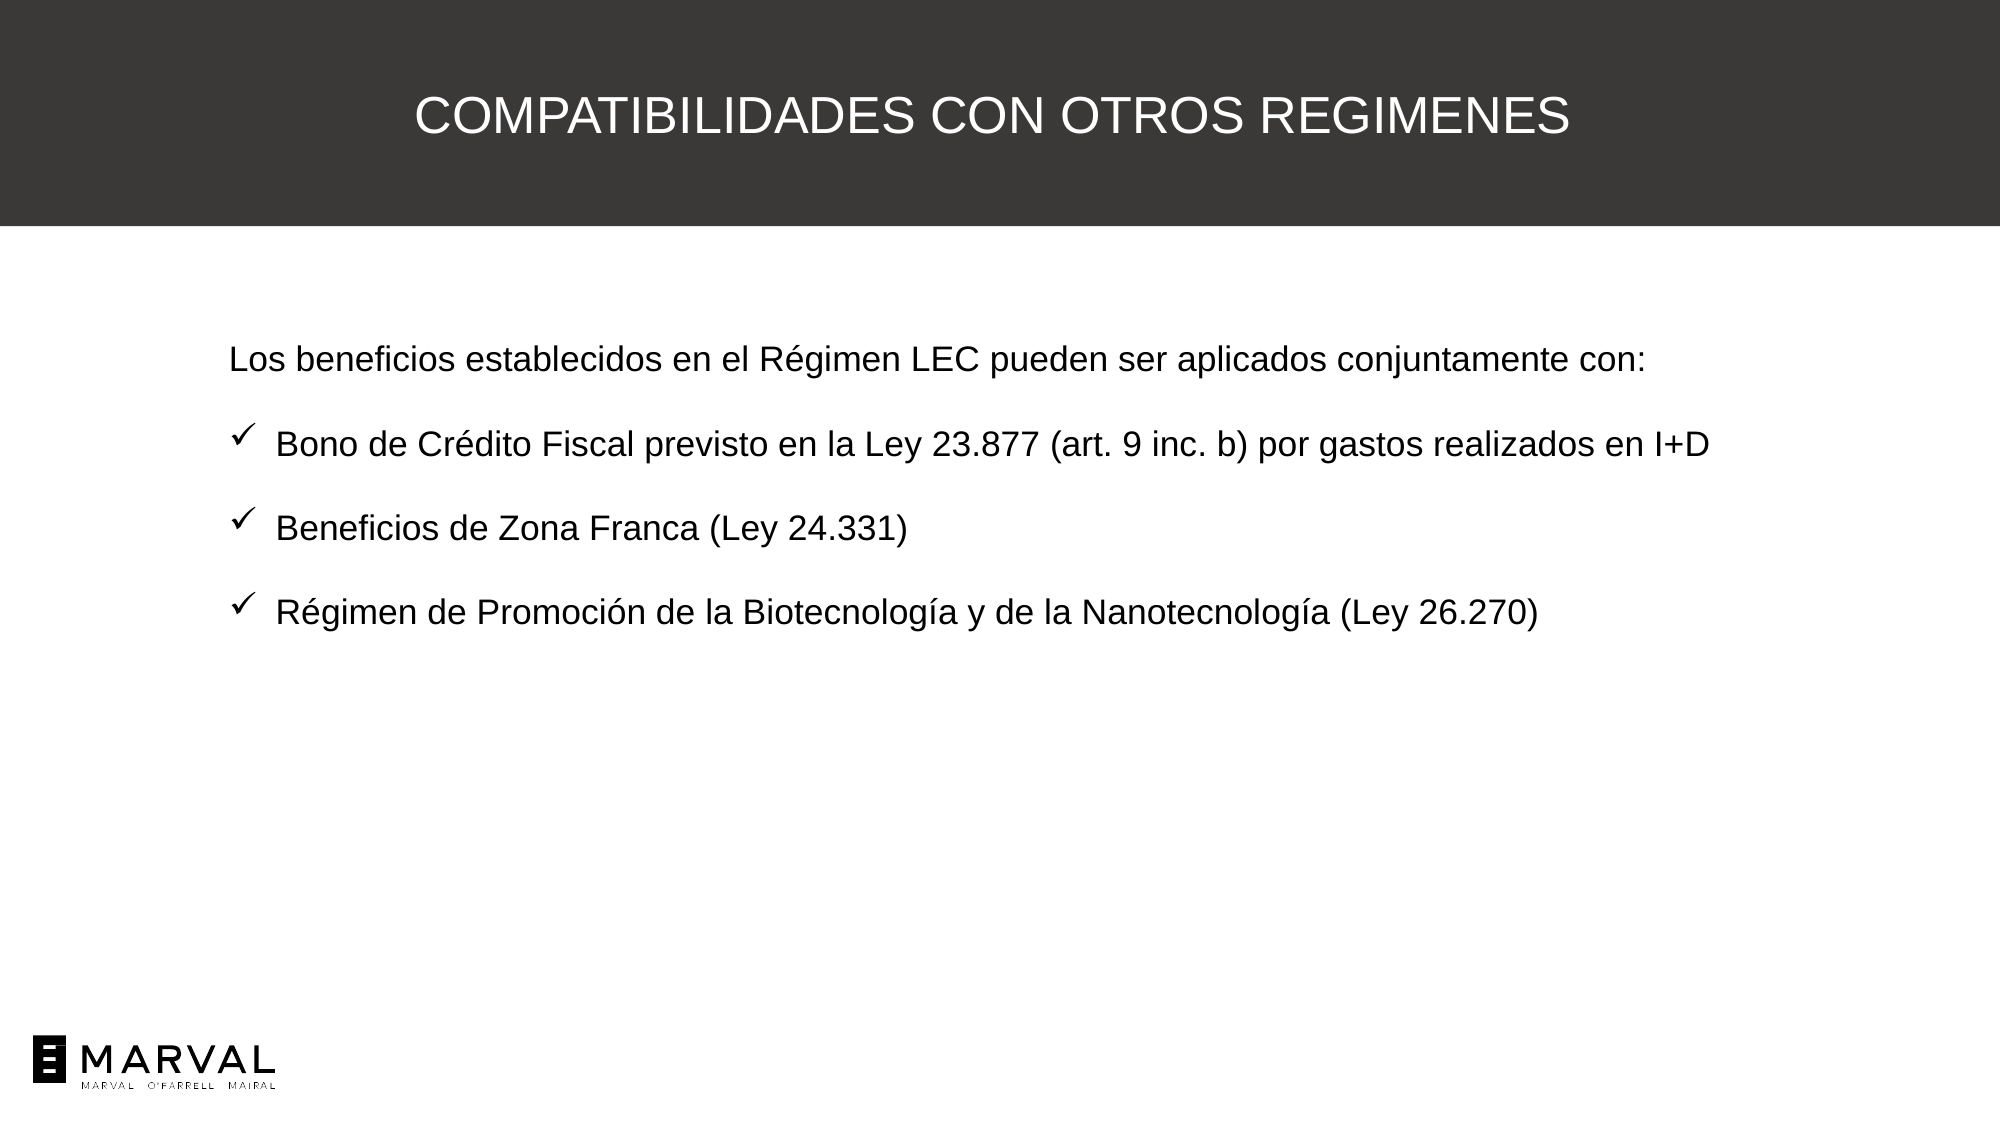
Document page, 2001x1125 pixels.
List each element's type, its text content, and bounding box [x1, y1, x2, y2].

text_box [33, 1035, 275, 1090]
text_box COMPATIBILIDADES CON OTROS REGIMENES [0, 0, 2000, 227]
text_box [719, 519, 1056, 663]
subtitle Los beneficios establecidos en el Régimen LEC pueden ser aplicados conjuntamente con: Bono de Crédito Fiscal previsto en la Ley 23.877 (art. 9 inc. b) por gastos realizados en I+D Beneficios de Zona Franca (Ley 24.331) Régimen de Promoción de la Biotecnología y de la Nanotecnología (Ley 26.270) [213, 333, 1964, 928]
